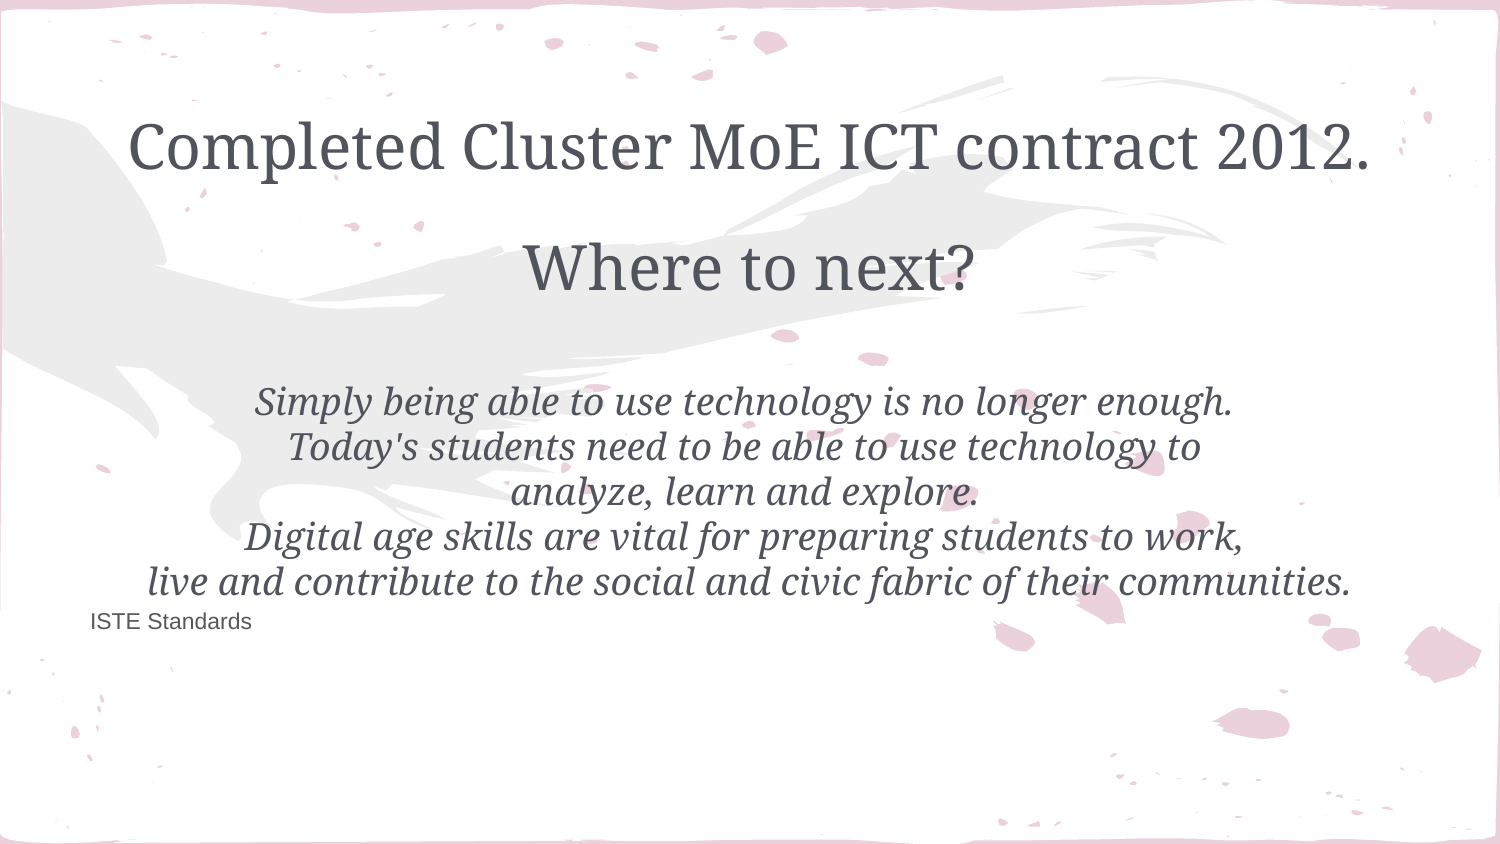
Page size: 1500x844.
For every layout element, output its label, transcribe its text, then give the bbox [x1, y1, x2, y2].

list Where to next? Simply being able to use technology is no longer enough. Today's students need to be able to use technology to analyze, learn and explore. Digital age skills are vital for preparing students to work, live and contribute to the social and civic fabric of their communities. ISTE Standards [75, 212, 1425, 808]
title Completed Cluster MoE ICT contract 2012. [75, 25, 1425, 197]
